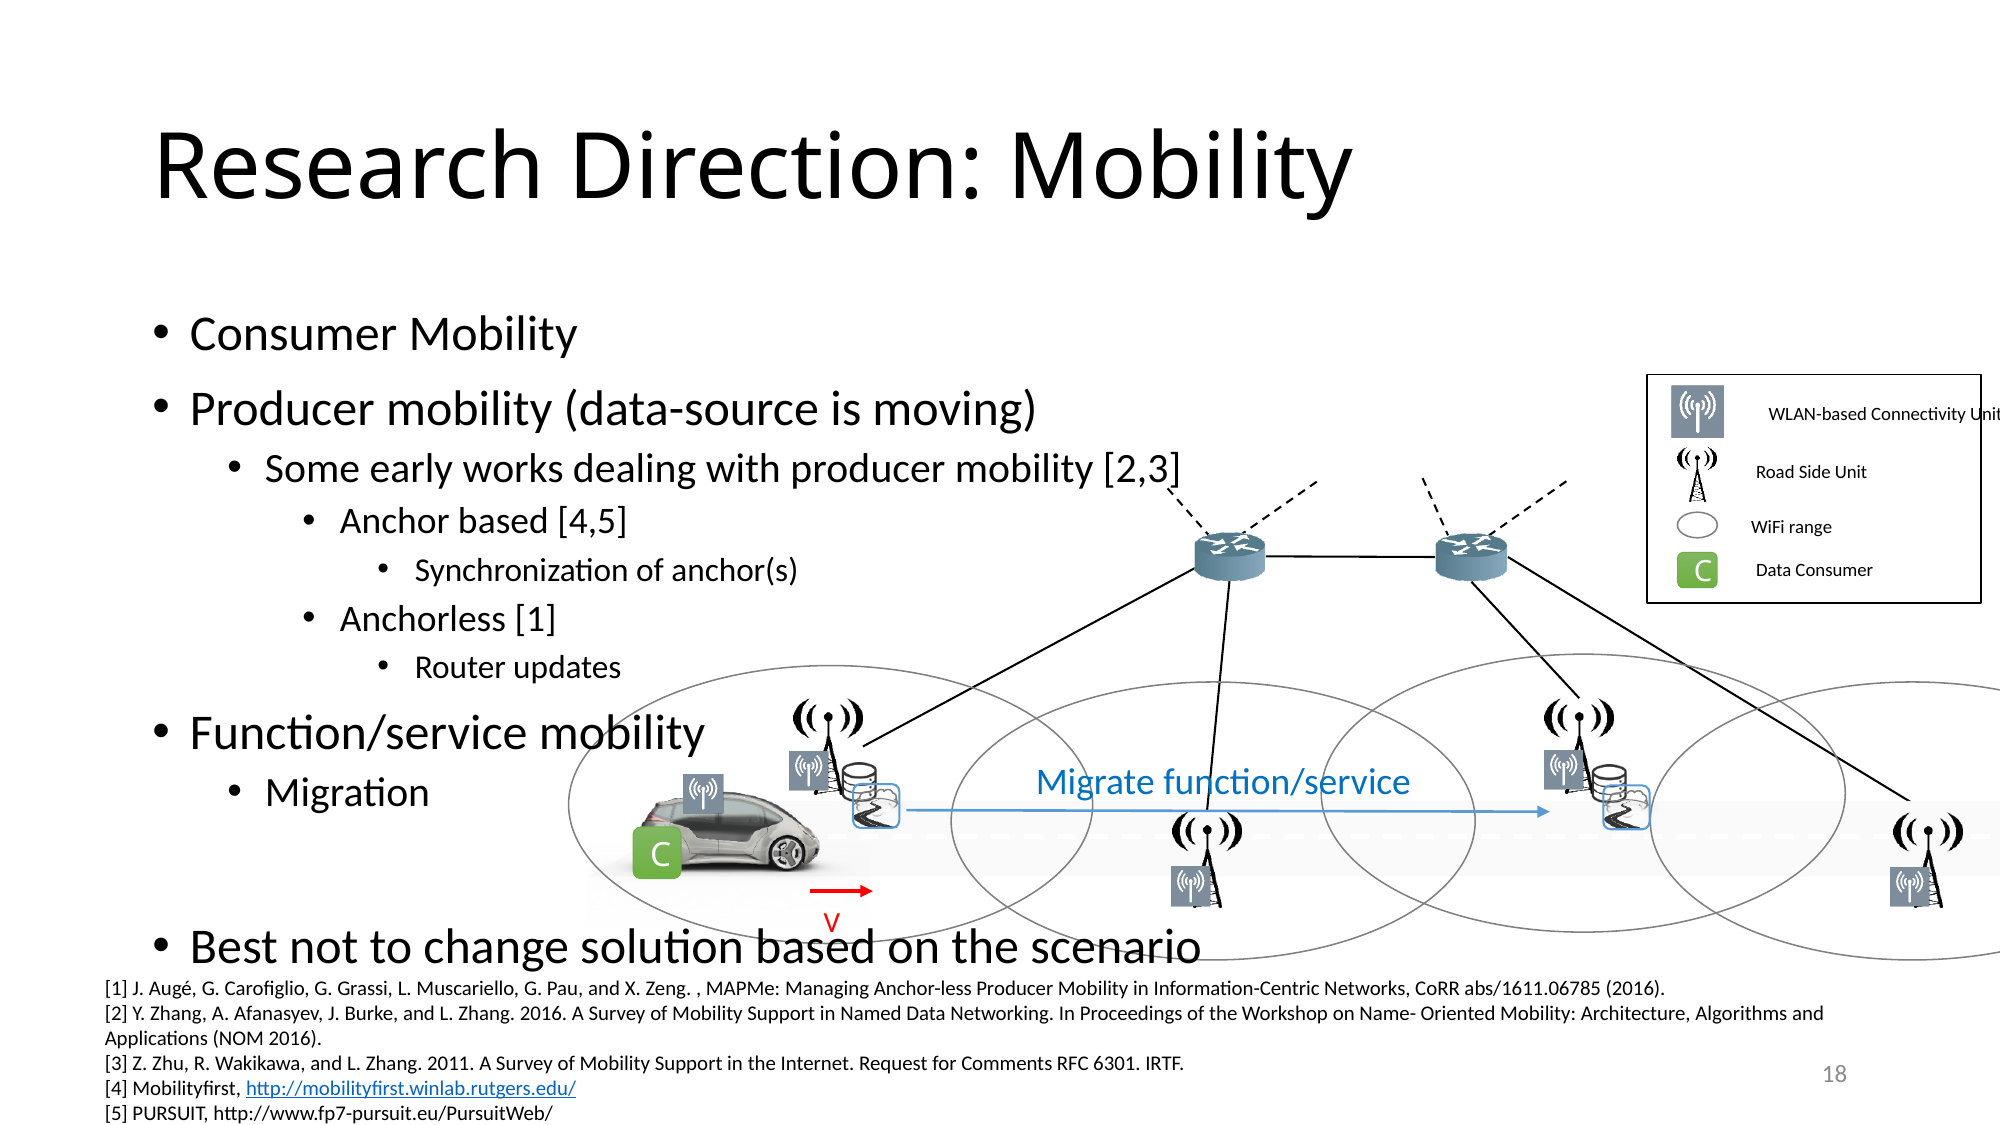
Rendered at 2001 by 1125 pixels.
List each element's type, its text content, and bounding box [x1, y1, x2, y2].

text_box [1] J. Augé, G. Carofiglio, G. Grassi, L. Muscariello, G. Pau, and X. Zeng. , MAPMe: Managing Anchor-less Producer Mobility in Information-Centric Networks, CoRR abs/1611.06785 (2016). [2] Y. Zhang, A. Afanasyev, J. Burke, and L. Zhang. 2016. A Survey of Mobility Support in Named Data Networking. In Proceedings of the Workshop on Name- Oriented Mobility: Architecture, Algorithms and Applications (NOM 2016). [3] Z. Zhu, R. Wakikawa, and L. Zhang. 2011. A Survey of Mobility Support in the Internet. Request for Comments RFC 6301. IRTF. [4] Mobilityfirst, http://mobilityfirst.winlab.rutgers.edu/ [5] PURSUIT, http://www.fp7-pursuit.eu/PursuitWeb/ [89, 967, 1930, 1125]
slide_number 18 [1412, 1042, 1863, 1103]
text_box Research Direction: Mobility [137, 59, 1863, 278]
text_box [568, 374, 2000, 960]
list Consumer Mobility Producer mobility (data-source is moving) Some early works dealing with producer mobility [2,3] Anchor based [4,5] Synchronization of anchor(s) Anchorless [1] Router updates Function/service mobility Migration Best not to change solution based on the scenario [137, 299, 1783, 967]
